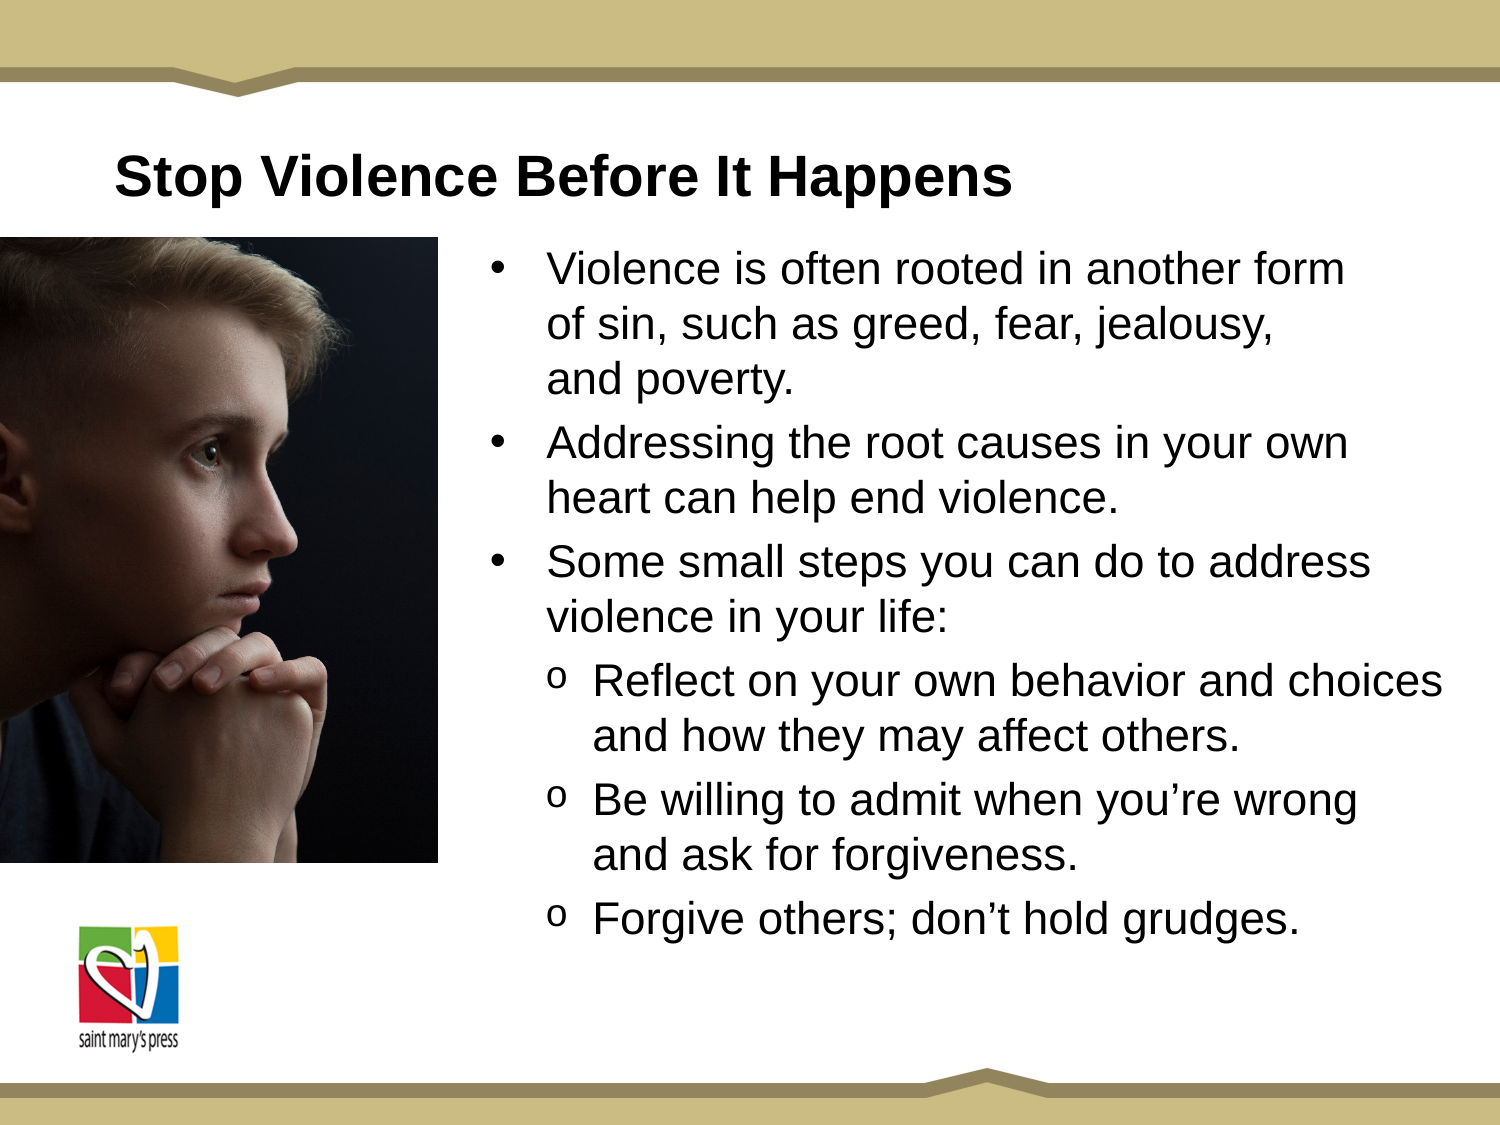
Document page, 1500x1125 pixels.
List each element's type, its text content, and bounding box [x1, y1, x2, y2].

text_box Violence is often rooted in another form of sin, such as greed, fear, jealousy, and poverty. Addressing the root causes in your own heart can help end violence. Some small steps you can do to address violence in your life: Reflect on your own behavior and choices and how they may affect others. Be willing to admit when you’re wrong and ask for forgiveness. Forgive others; don’t hold grudges. [474, 231, 1475, 1039]
title Stop Violence Before It Happens [99, 129, 1450, 217]
picture [0, 0, 1500, 1125]
